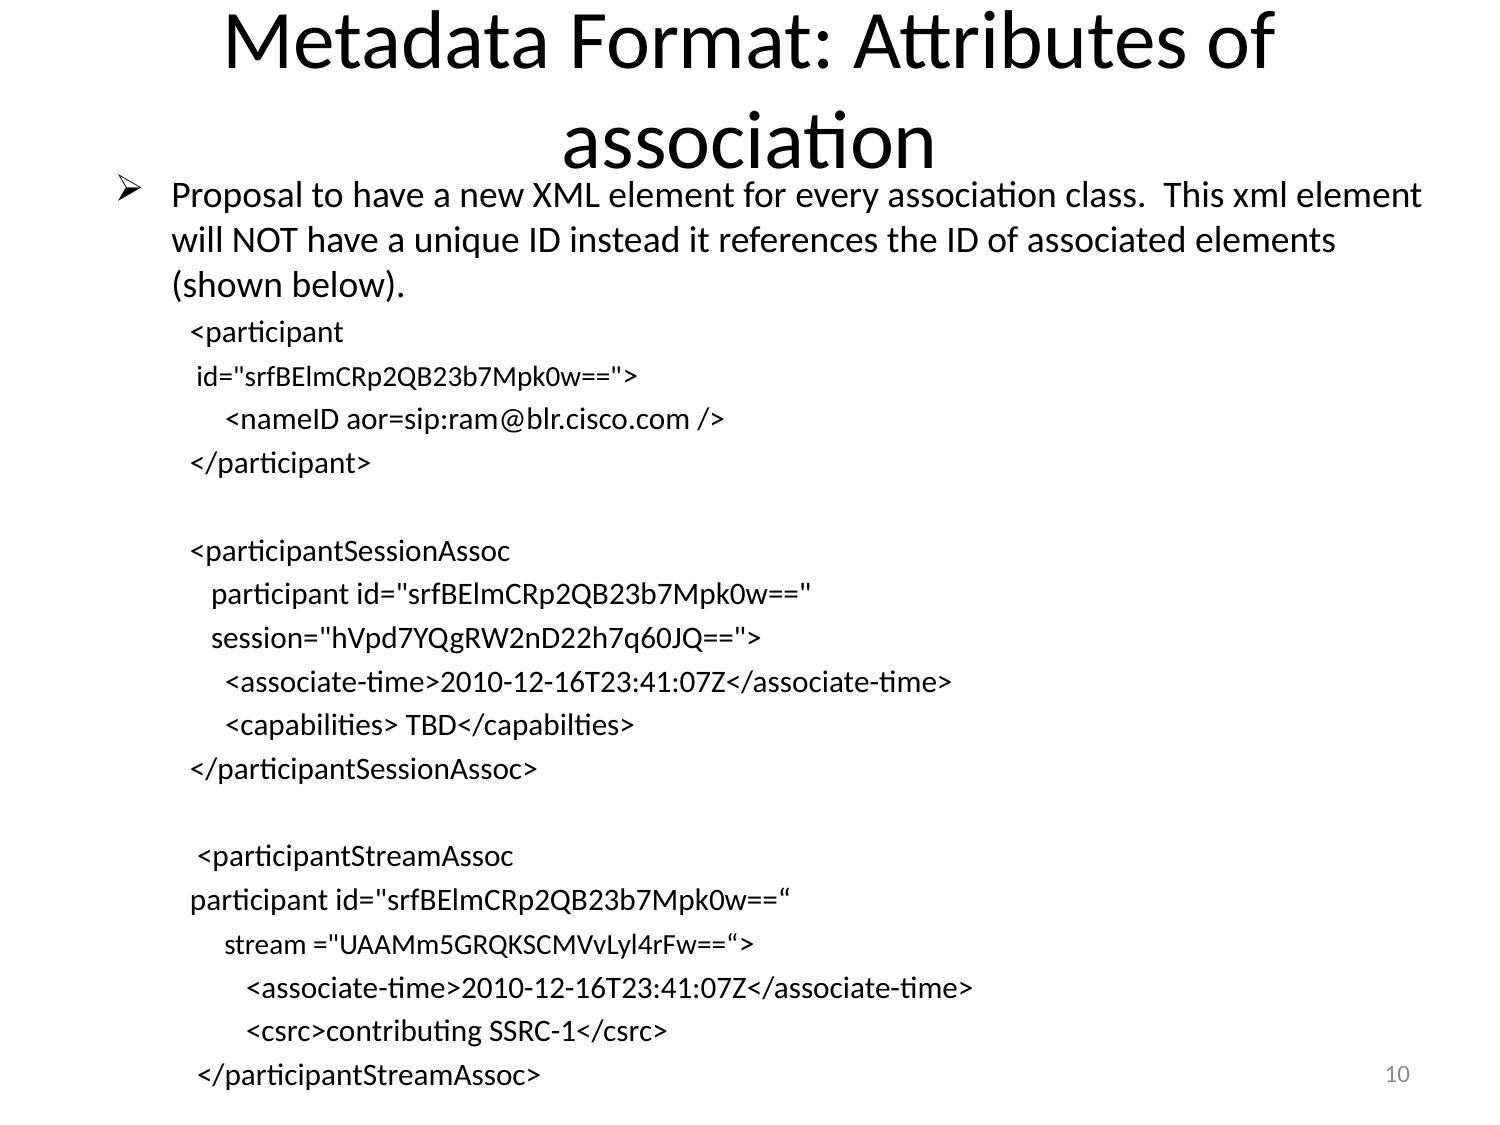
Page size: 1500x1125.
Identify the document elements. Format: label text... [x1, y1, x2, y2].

title Metadata Format: Attributes of association [74, 19, 1426, 151]
slide_number 10 [1337, 1042, 1425, 1103]
list Proposal to have a new XML element for every association class. This xml element will NOT have a unique ID instead it references the ID of associated elements (shown below). <participant id="srfBElmCRp2QB23b7Mpk0w=="> <nameID aor=sip:ram@blr.cisco.com /> </participant> <participantSessionAssoc participant id="srfBElmCRp2QB23b7Mpk0w==" session="hVpd7YQgRW2nD22h7q60JQ=="> <associate-time>2010-12-16T23:41:07Z</associate-time> <capabilities> TBD</capabilties> </participantSessionAssoc> <participantStreamAssoc participant id="srfBElmCRp2QB23b7Mpk0w==“ stream ="UAAMm5GRQKSCMVvLyl4rFw==“> <associate-time>2010-12-16T23:41:07Z</associate-time> <csrc>contributing SSRC-1</csrc> </participantStreamAssoc> [99, 162, 1451, 906]
